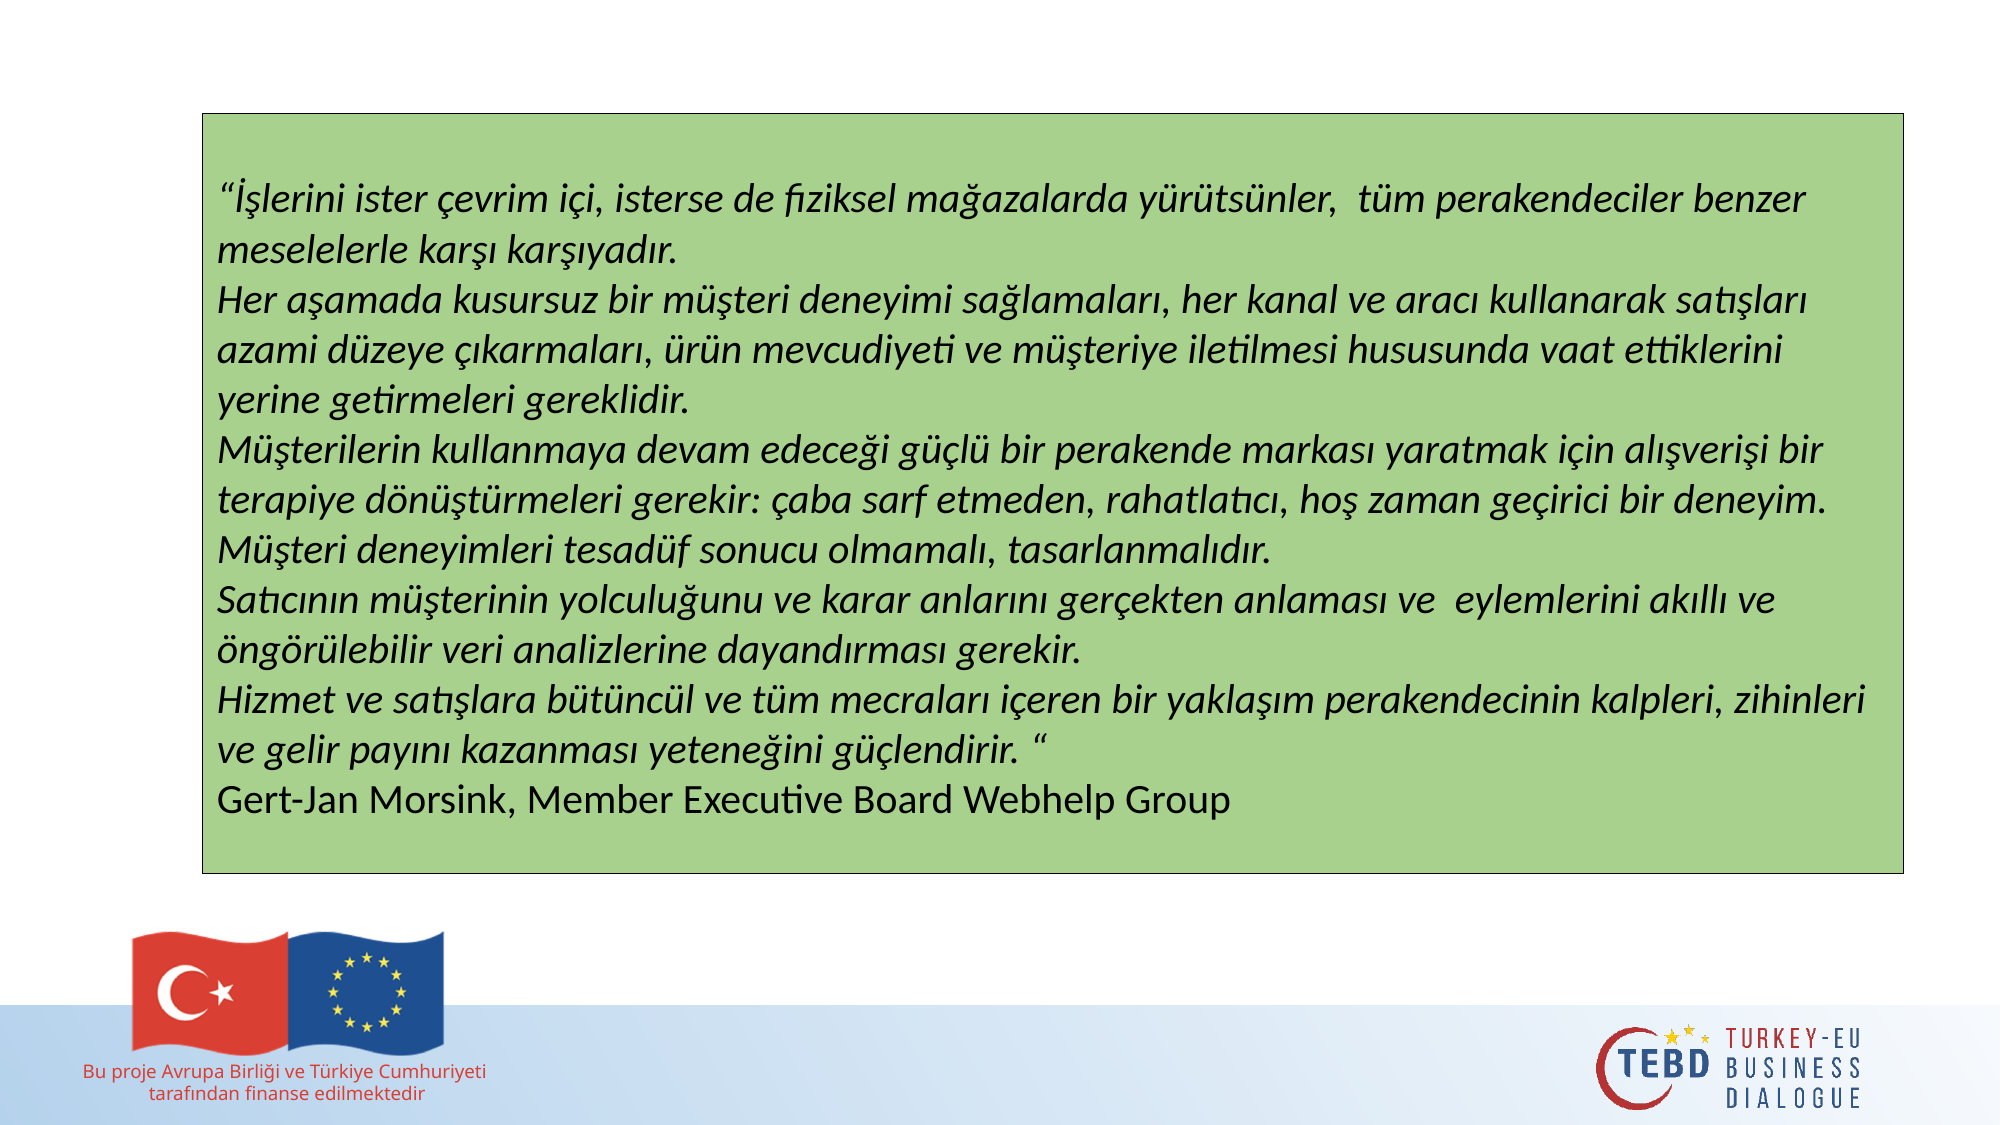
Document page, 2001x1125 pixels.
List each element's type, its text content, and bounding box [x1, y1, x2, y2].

picture [123, 923, 450, 1062]
picture [1596, 1024, 1859, 1110]
text_box [0, 1004, 2000, 1125]
text_box Bu proje Avrupa Birliği ve Türkiye Cumhuriyeti tarafından finanse edilmektedir [0, 1052, 618, 1112]
text_box “İşlerini ister çevrim içi, isterse de fiziksel mağazalarda yürütsünler, tüm perakendeciler benzer meselelerle karşı karşıyadır. Her aşamada kusursuz bir müşteri deneyimi sağlamaları, her kanal ve aracı kullanarak satışları azami düzeye çıkarmaları, ürün mevcudiyeti ve müşteriye iletilmesi hususunda vaat ettiklerini yerine getirmeleri gereklidir. Müşterilerin kullanmaya devam edeceği güçlü bir perakende markası yaratmak için alışverişi bir terapiye dönüştürmeleri gerekir: çaba sarf etmeden, rahatlatıcı, hoş zaman geçirici bir deneyim. Müşteri deneyimleri tesadüf sonucu olmamalı, tasarlanmalıdır. Satıcının müşterinin yolculuğunu ve karar anlarını gerçekten anlaması ve eylemlerini akıllı ve öngörülebilir veri analizlerine dayandırması gerekir. Hizmet ve satışlara bütüncül ve tüm mecraları içeren bir yaklaşım perakendecinin kalpleri, zihinleri ve gelir payını kazanması yeteneğini güçlendirir. “ Gert-Jan Morsink, Member Executive Board Webhelp Group [202, 113, 1904, 874]
